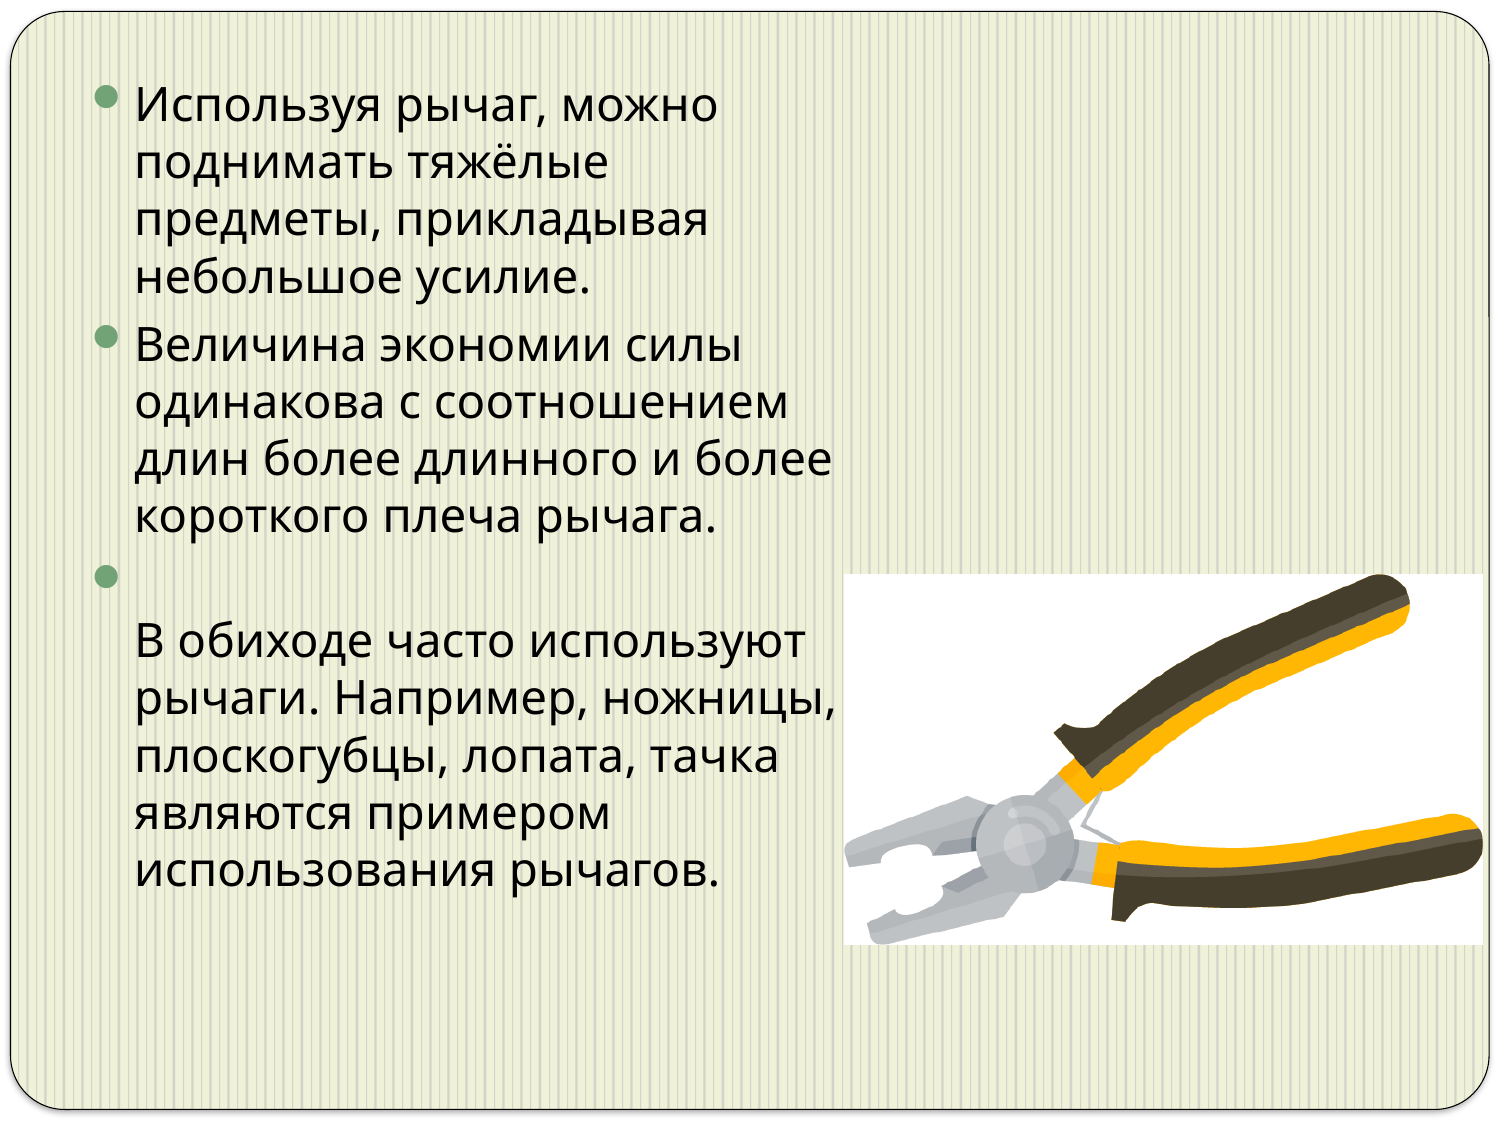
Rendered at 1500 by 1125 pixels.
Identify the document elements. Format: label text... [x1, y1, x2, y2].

list Используя рычаг, можно поднимать тяжёлые предметы, прикладывая небольшое усилие. Величина экономии силы одинакова с соотношением длин более длинного и более короткого плеча рычага. В обиходе часто используют рычаги. Например, ножницы, плоскогубцы, лопата, тачка являются примером использования рычагов. [76, 66, 857, 1094]
picture [844, 574, 1483, 945]
